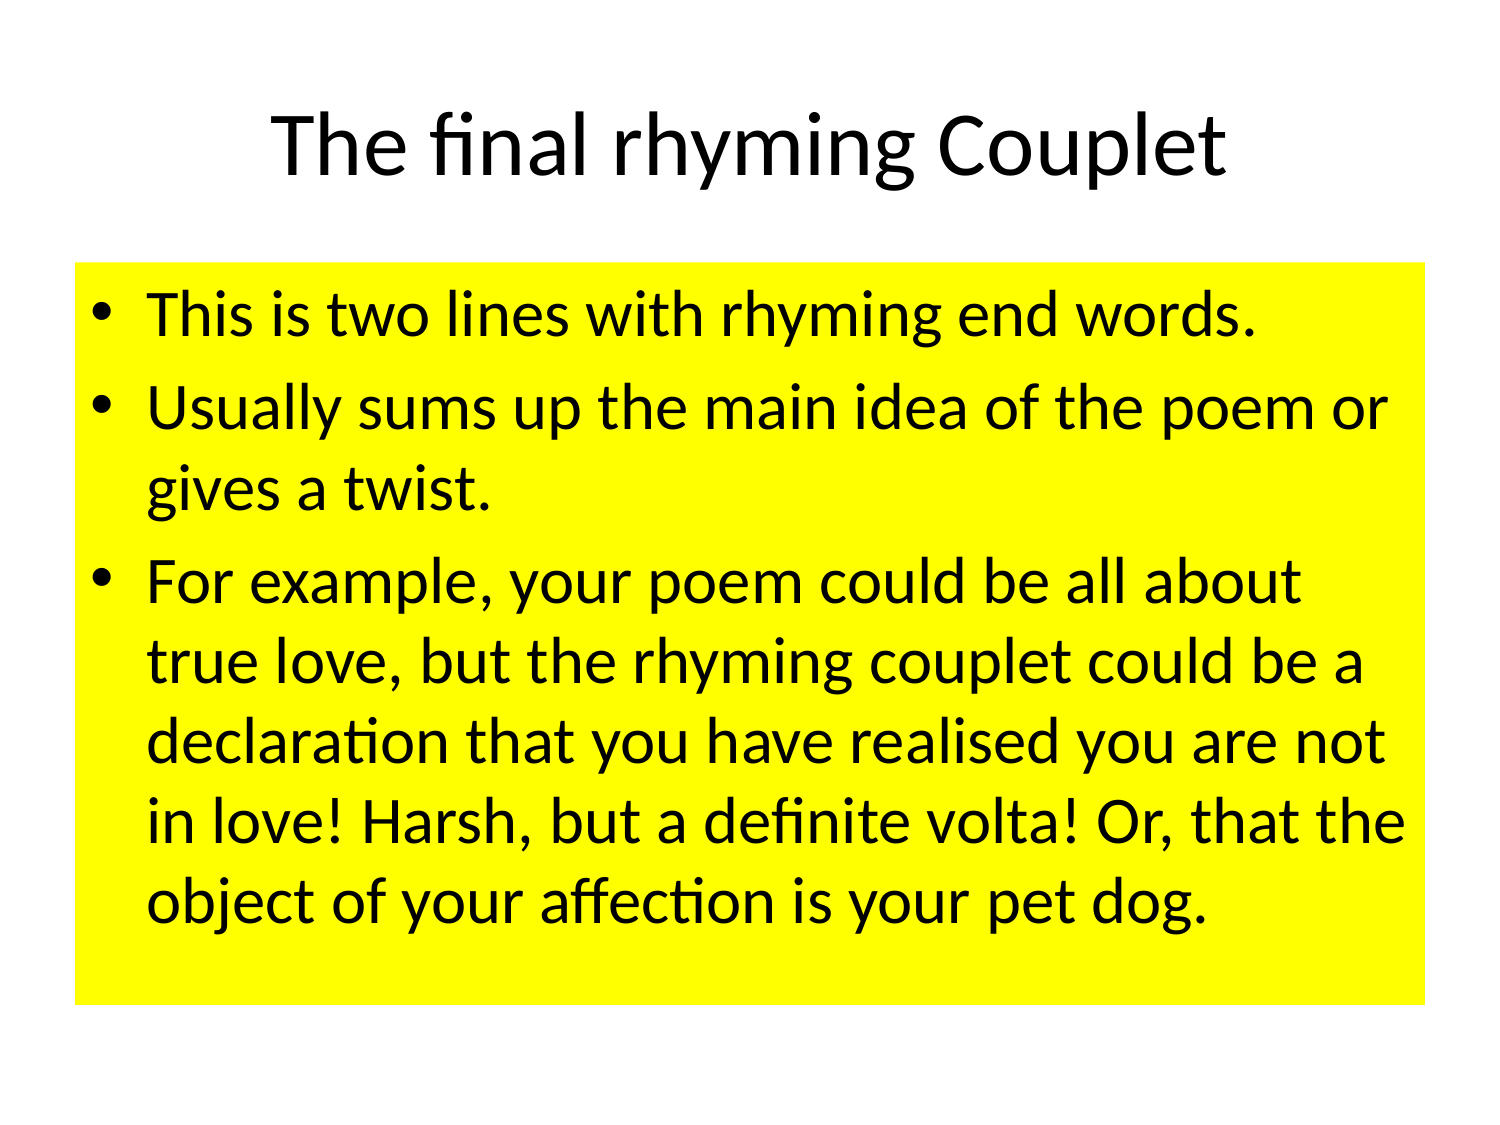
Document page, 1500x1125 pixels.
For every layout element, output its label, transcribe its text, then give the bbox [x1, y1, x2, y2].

list This is two lines with rhyming end words. Usually sums up the main idea of the poem or gives a twist. For example, your poem could be all about true love, but the rhyming couplet could be a declaration that you have realised you are not in love! Harsh, but a definite volta! Or, that the object of your affection is your pet dog. [75, 262, 1425, 1005]
title The final rhyming Couplet [75, 45, 1425, 233]
